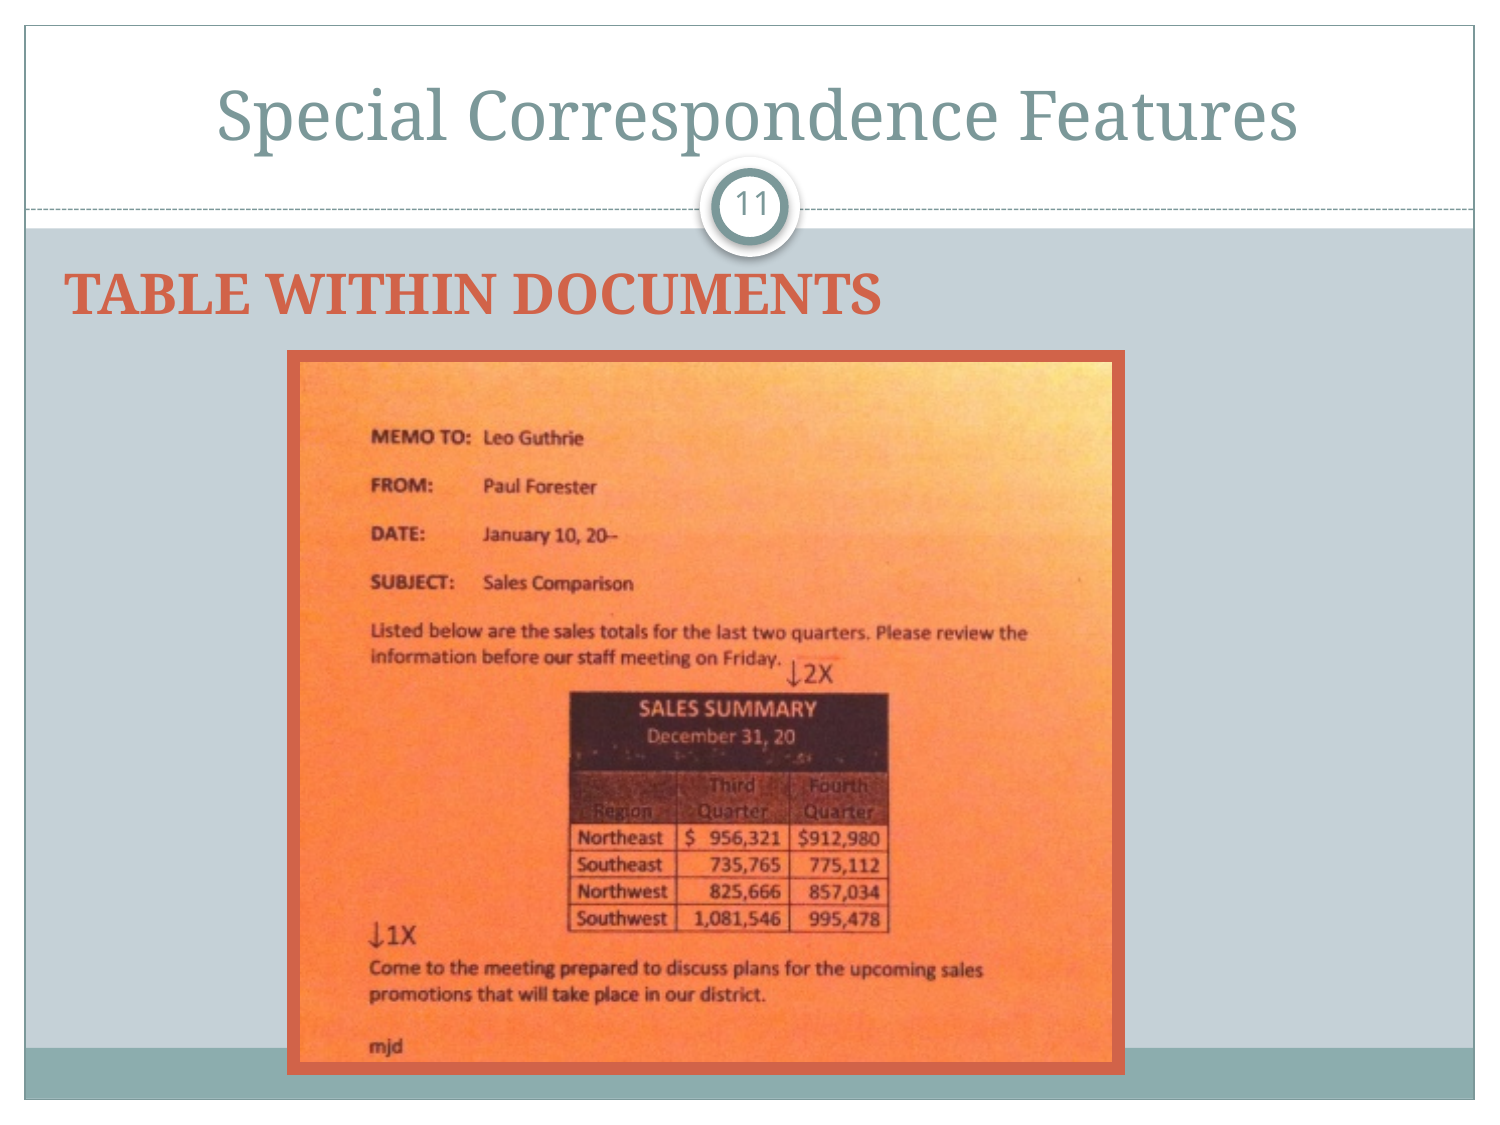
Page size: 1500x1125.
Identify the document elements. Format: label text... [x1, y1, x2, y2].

title Special Correspondence Features [49, 37, 1450, 162]
list TABLE WITHIN DOCUMENTS [49, 250, 1445, 1001]
slide_number 11 [715, 168, 791, 241]
picture [299, 362, 1113, 1063]
